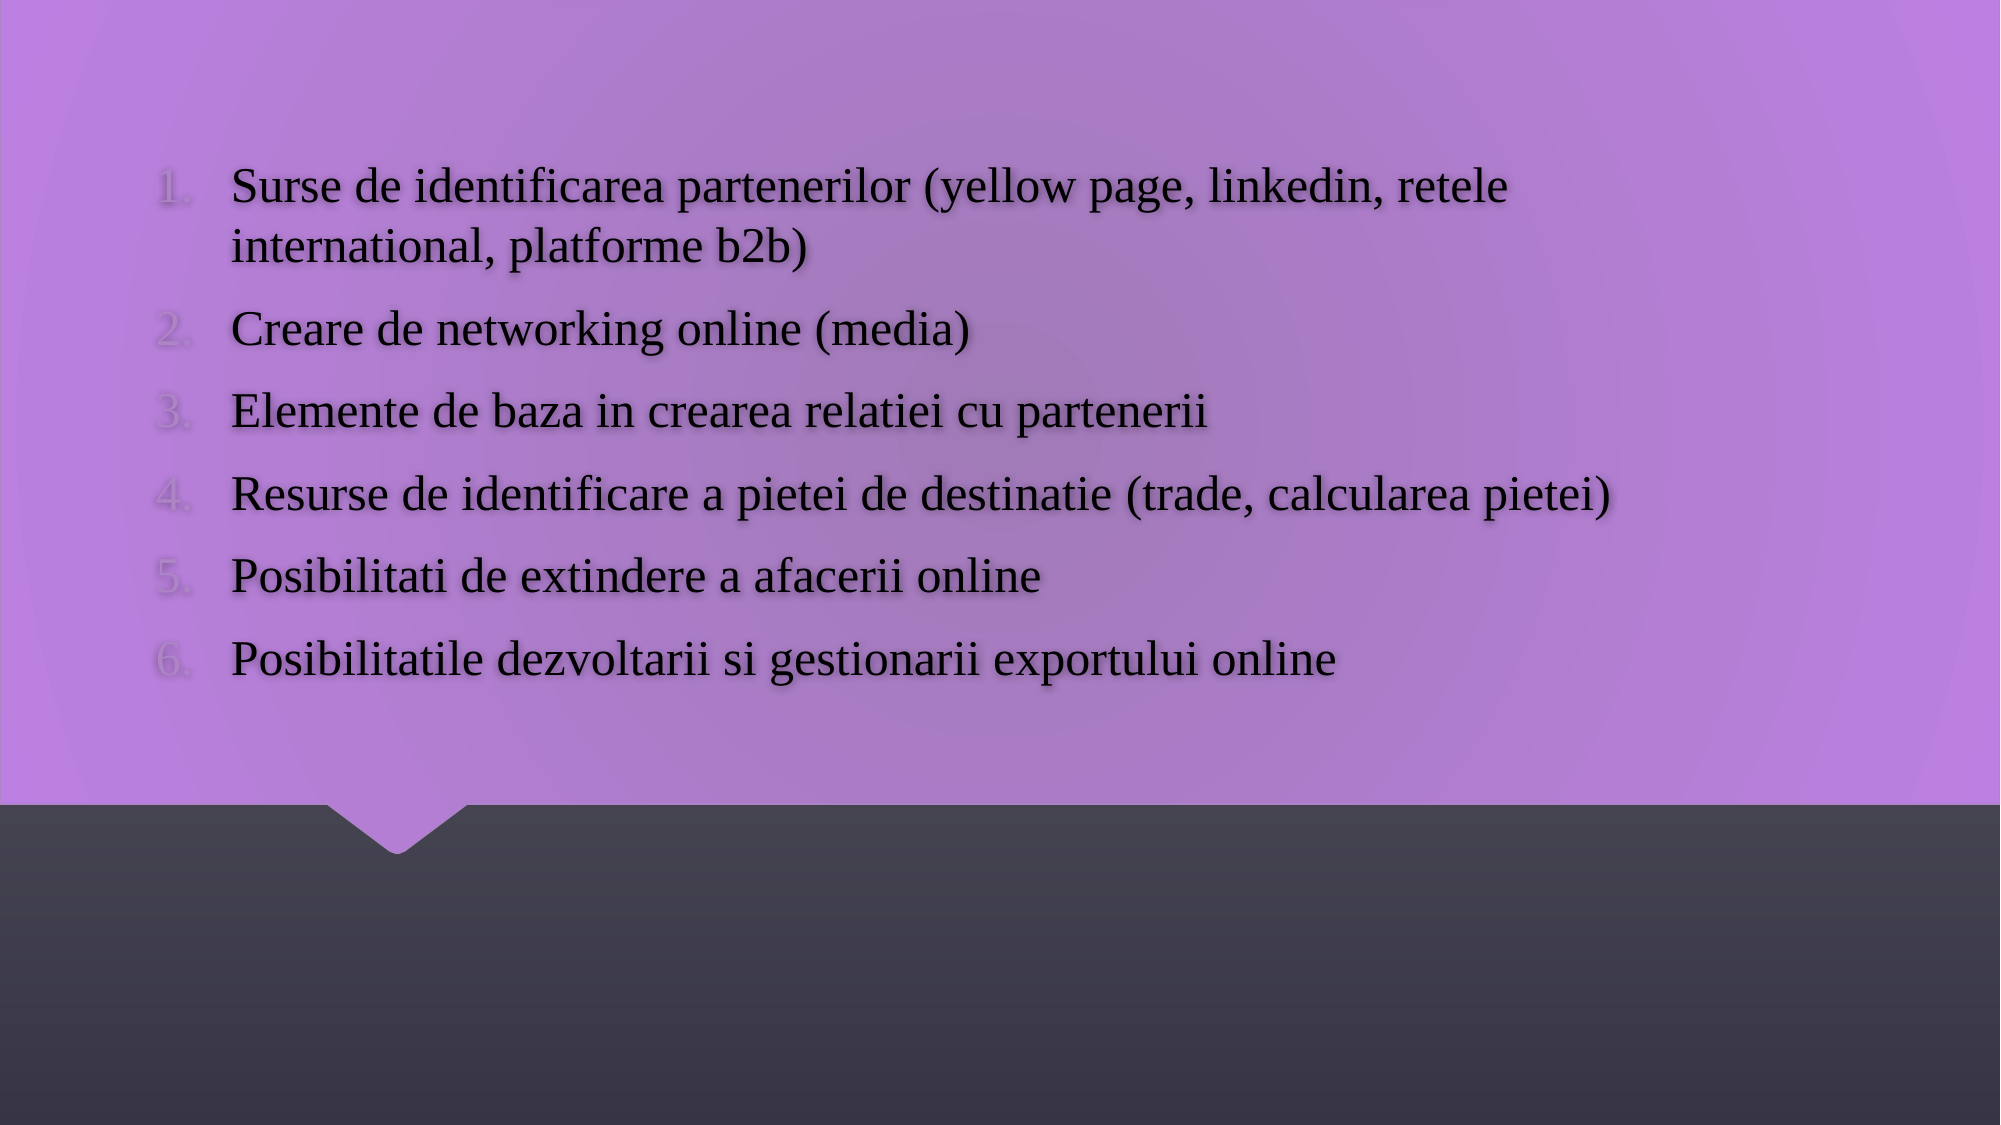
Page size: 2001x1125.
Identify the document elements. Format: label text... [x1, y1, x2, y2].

subtitle Surse de identificarea partenerilor (yellow page, linkedin, retele international, platforme b2b) Creare de networking online (media) Elemente de baza in crearea relatiei cu partenerii Resurse de identificare a pietei de destinatie (trade, calcularea pietei) Posibilitati de extindere a afacerii online Posibilitatile dezvoltarii si gestionarii exportului online [140, 145, 1750, 863]
